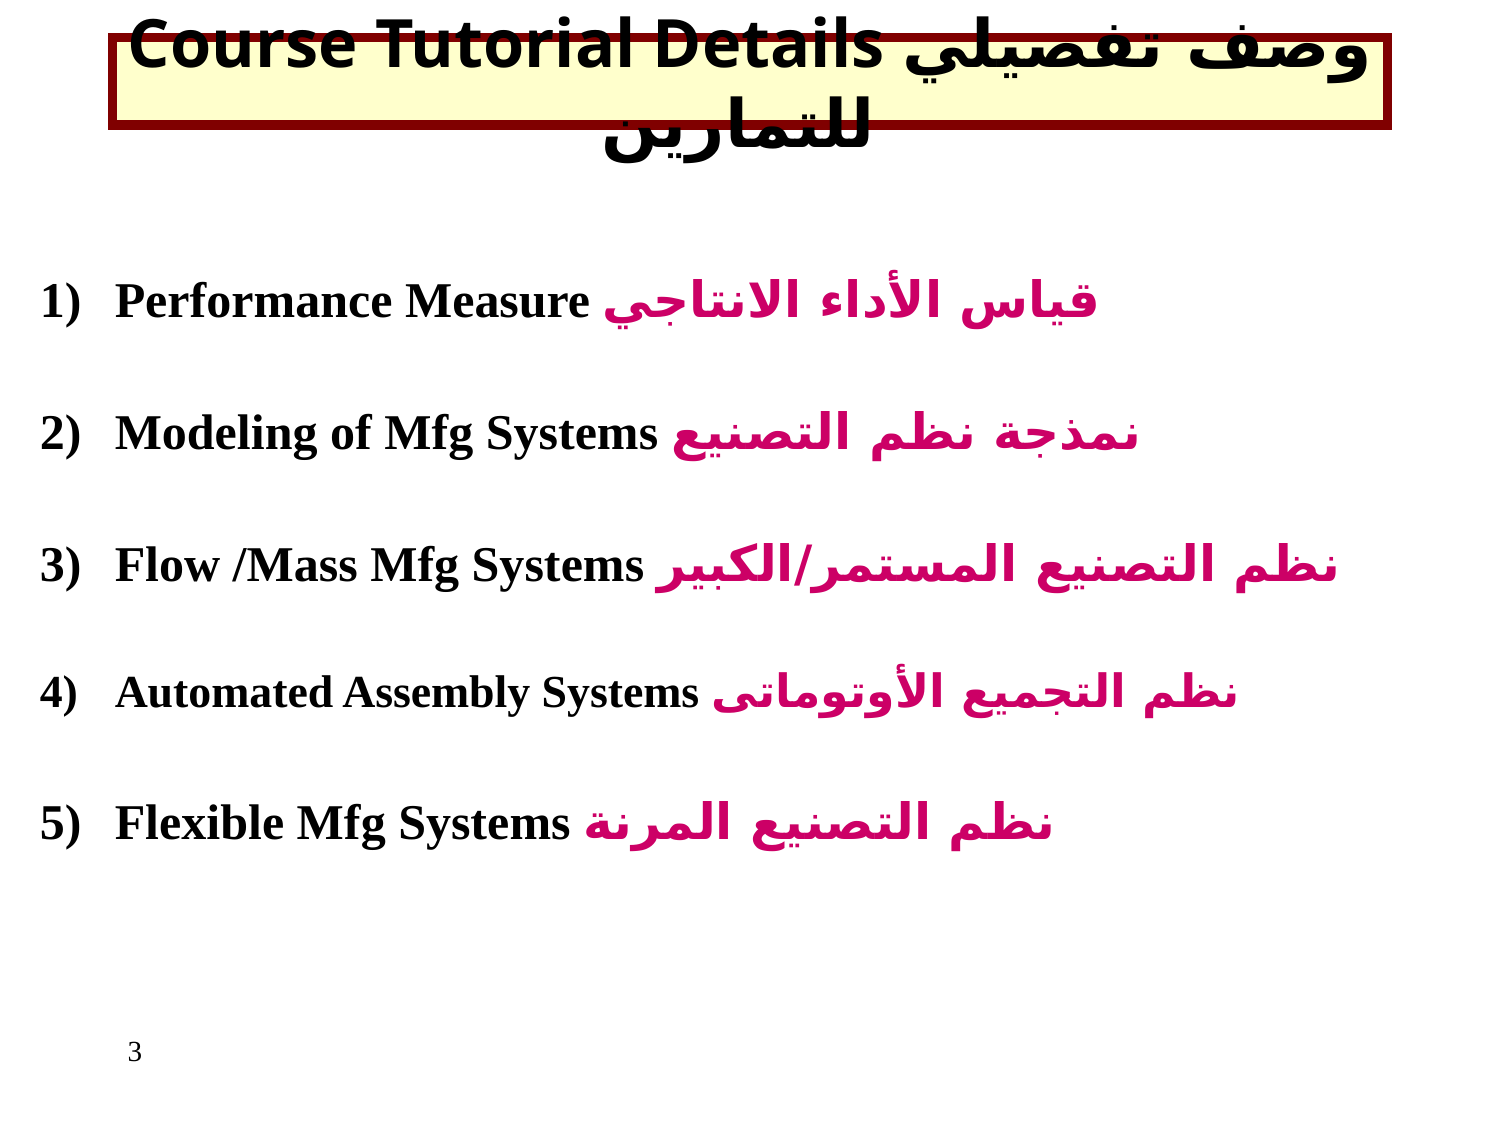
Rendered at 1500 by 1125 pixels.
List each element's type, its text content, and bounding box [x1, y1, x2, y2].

slide_number 3 [112, 1024, 426, 1101]
text_box Performance Measure قياس الأداء الانتاجي Modeling of Mfg Systems نمذجة نظم التصنيع Flow /Mass Mfg Systems نظم التصنيع المستمر/الكبير Automated Assembly Systems نظم التجميع الأوتوماتى Flexible Mfg Systems نظم التصنيع المرنة [24, 269, 1475, 858]
title Course Tutorial Details وصف تفصيلي للتمارين [112, 37, 1388, 126]
